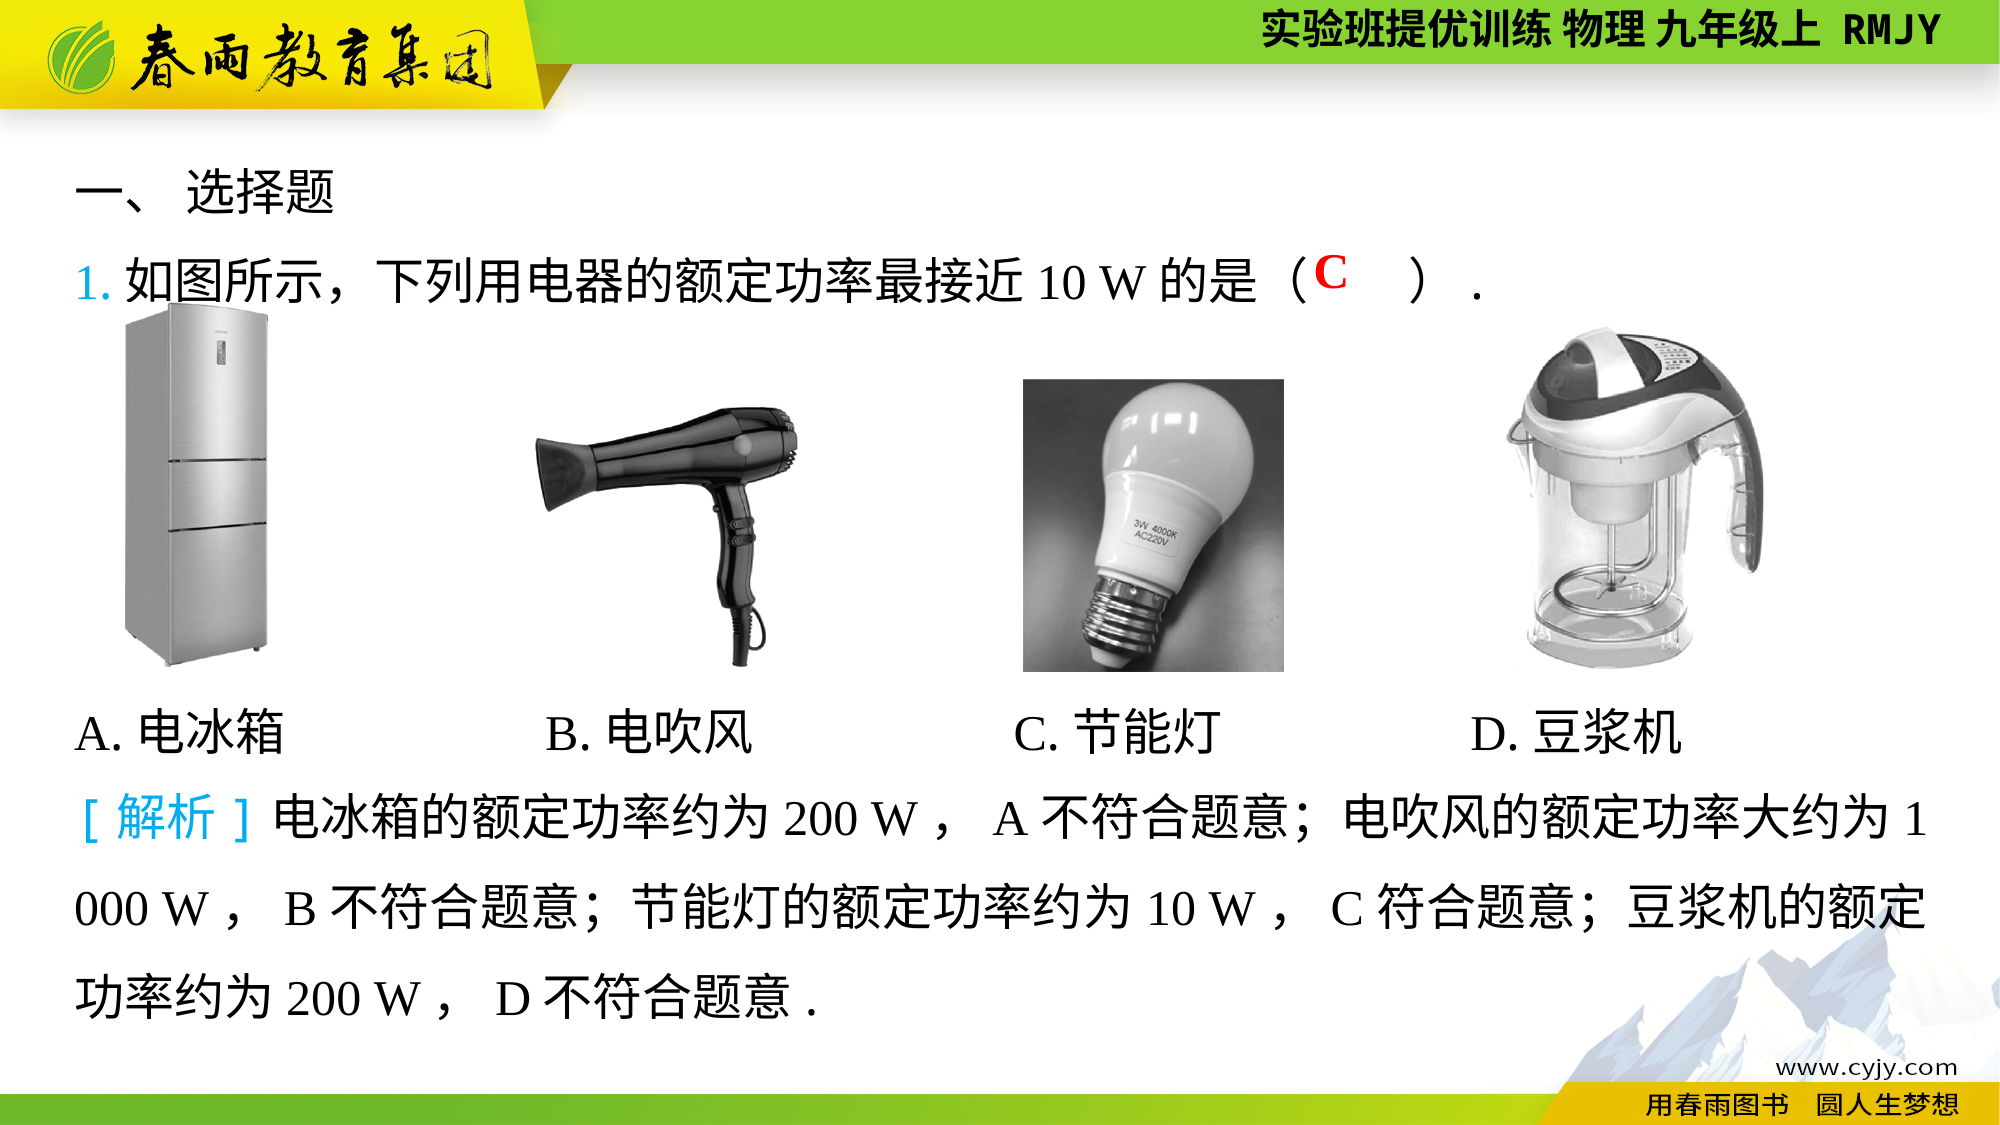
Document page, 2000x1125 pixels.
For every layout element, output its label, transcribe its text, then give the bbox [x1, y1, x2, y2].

list 一、 选择题 1.如图所示，下列用电器的额定功率最接近10 W的是（ ）. A.电冰箱 B.电吹风 C.节能灯 D.豆浆机 [59, 122, 1944, 747]
text_box [解析]电冰箱的额定功率约为200 W，A不符合题意；电吹风的额定功率大约为1 000 W，B不符合题意；节能灯的额定功率约为10 W，C符合题意；豆浆机的额定功率约为200 W，D不符合题意. [59, 747, 1944, 1033]
picture [0, 0, 2000, 1125]
text_box C [1298, 231, 1365, 306]
